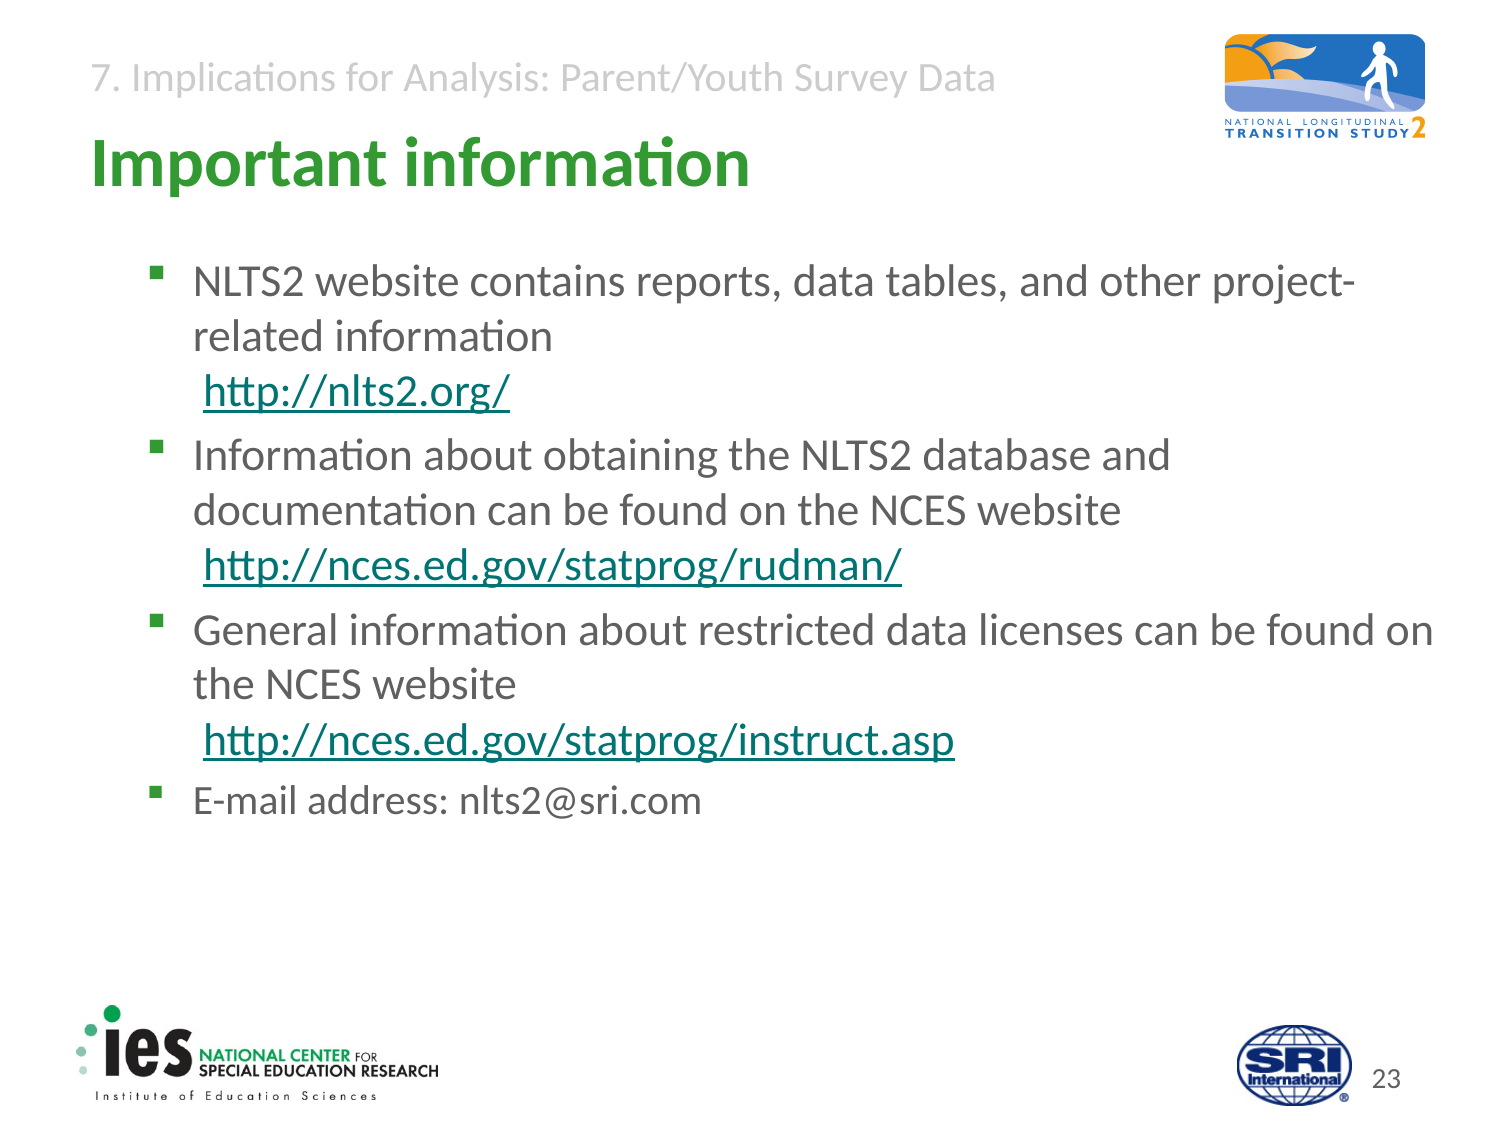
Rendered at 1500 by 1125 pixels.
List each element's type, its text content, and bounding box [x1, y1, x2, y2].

picture [76, 1005, 438, 1100]
title Important information [74, 90, 1426, 226]
slide_number 22 [1312, 1051, 1417, 1125]
list NLTS2 website contains reports, data tables, and other project-related information http://nlts2.org/ Information about obtaining the NLTS2 database and documentation can be found on the NCES website http://nces.ed.gov/statprog/rudman/ General information about restricted data licenses can be found on the NCES website http://nces.ed.gov/statprog/instruct.asp E-mail address: nlts2@sri.com [74, 243, 1463, 987]
picture [1237, 1025, 1352, 1106]
